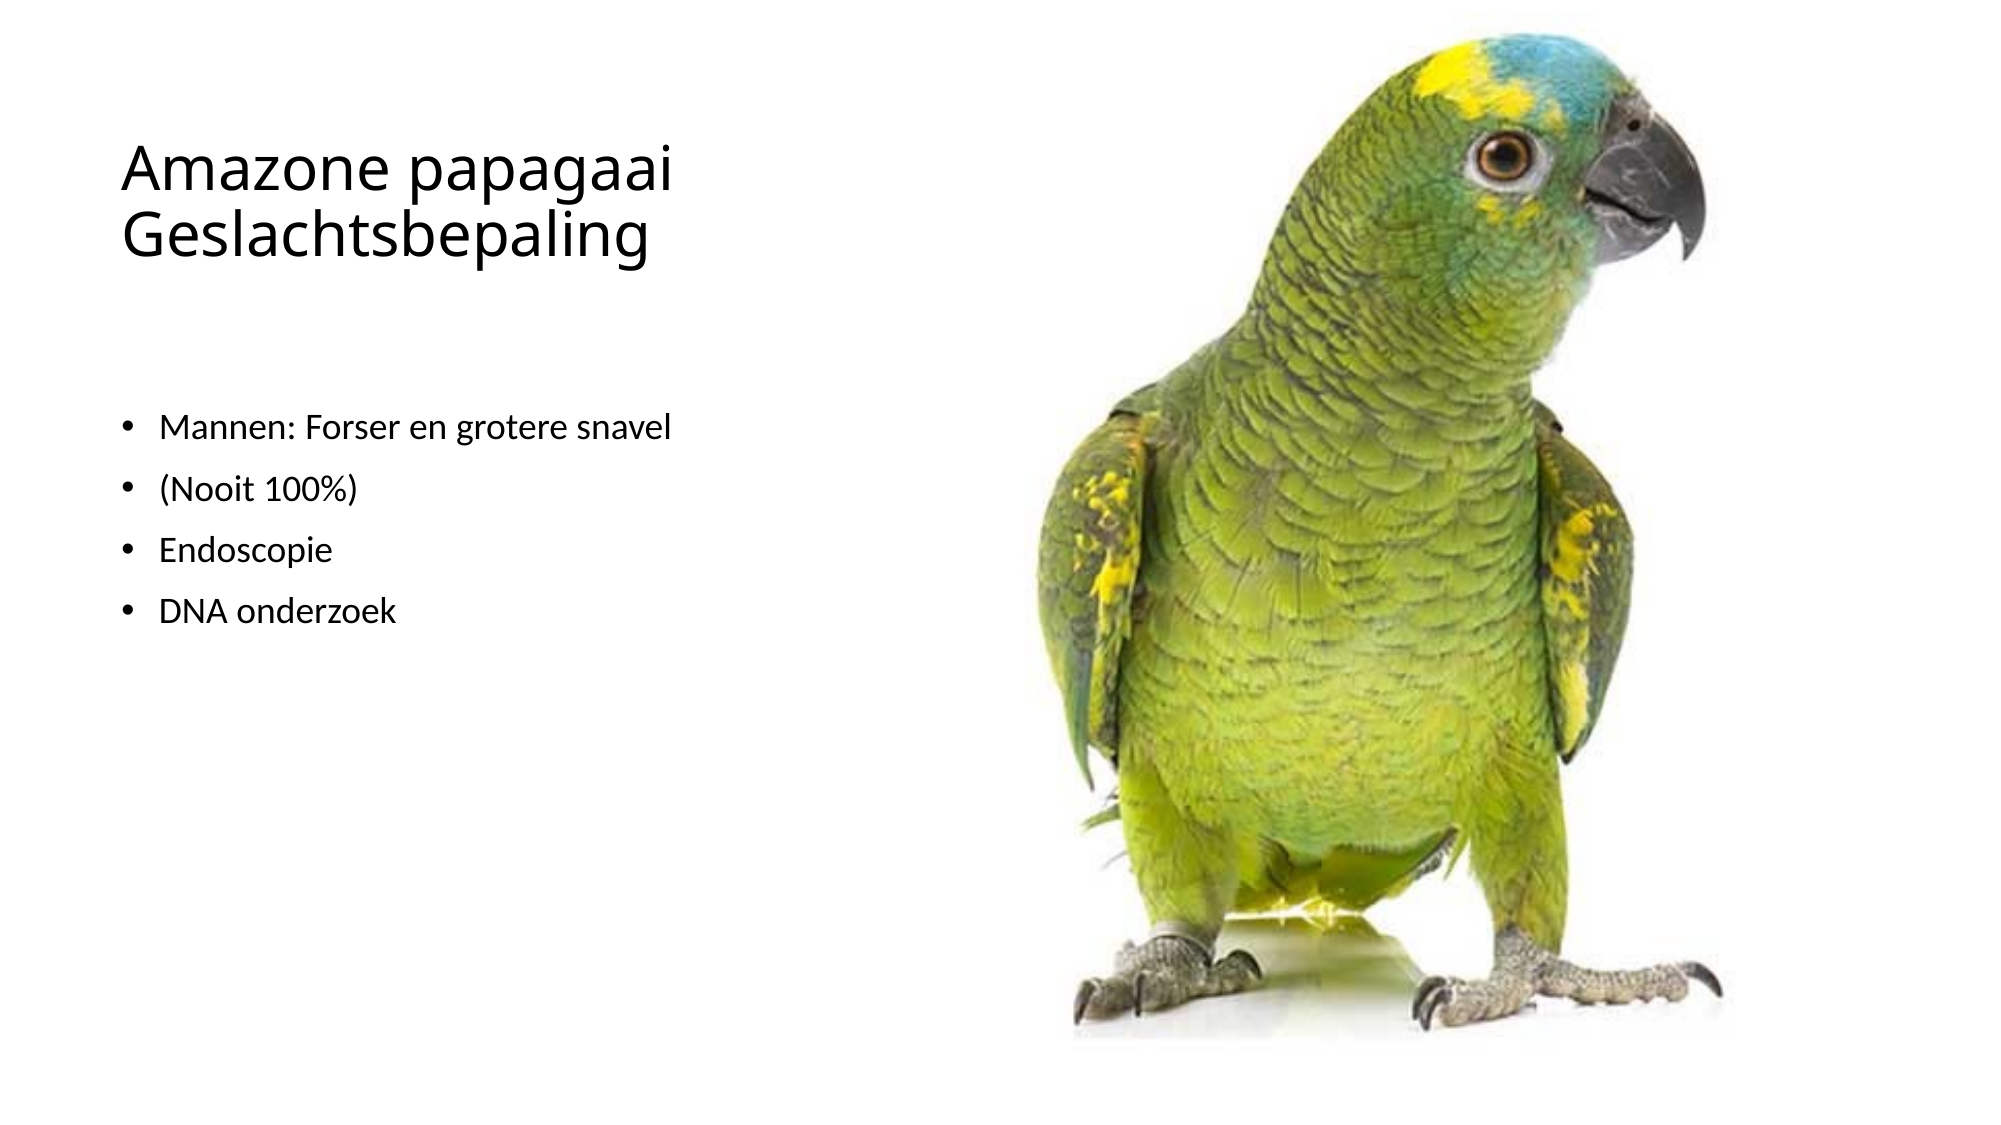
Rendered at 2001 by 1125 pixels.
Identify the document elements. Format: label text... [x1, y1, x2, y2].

title Amazone papagaai Geslachtsbepaling [106, 103, 706, 379]
list Mannen: Forser en grotere snavel (Nooit 100%) Endoscopie DNA onderzoek [106, 399, 706, 1021]
picture [760, 0, 2000, 1125]
